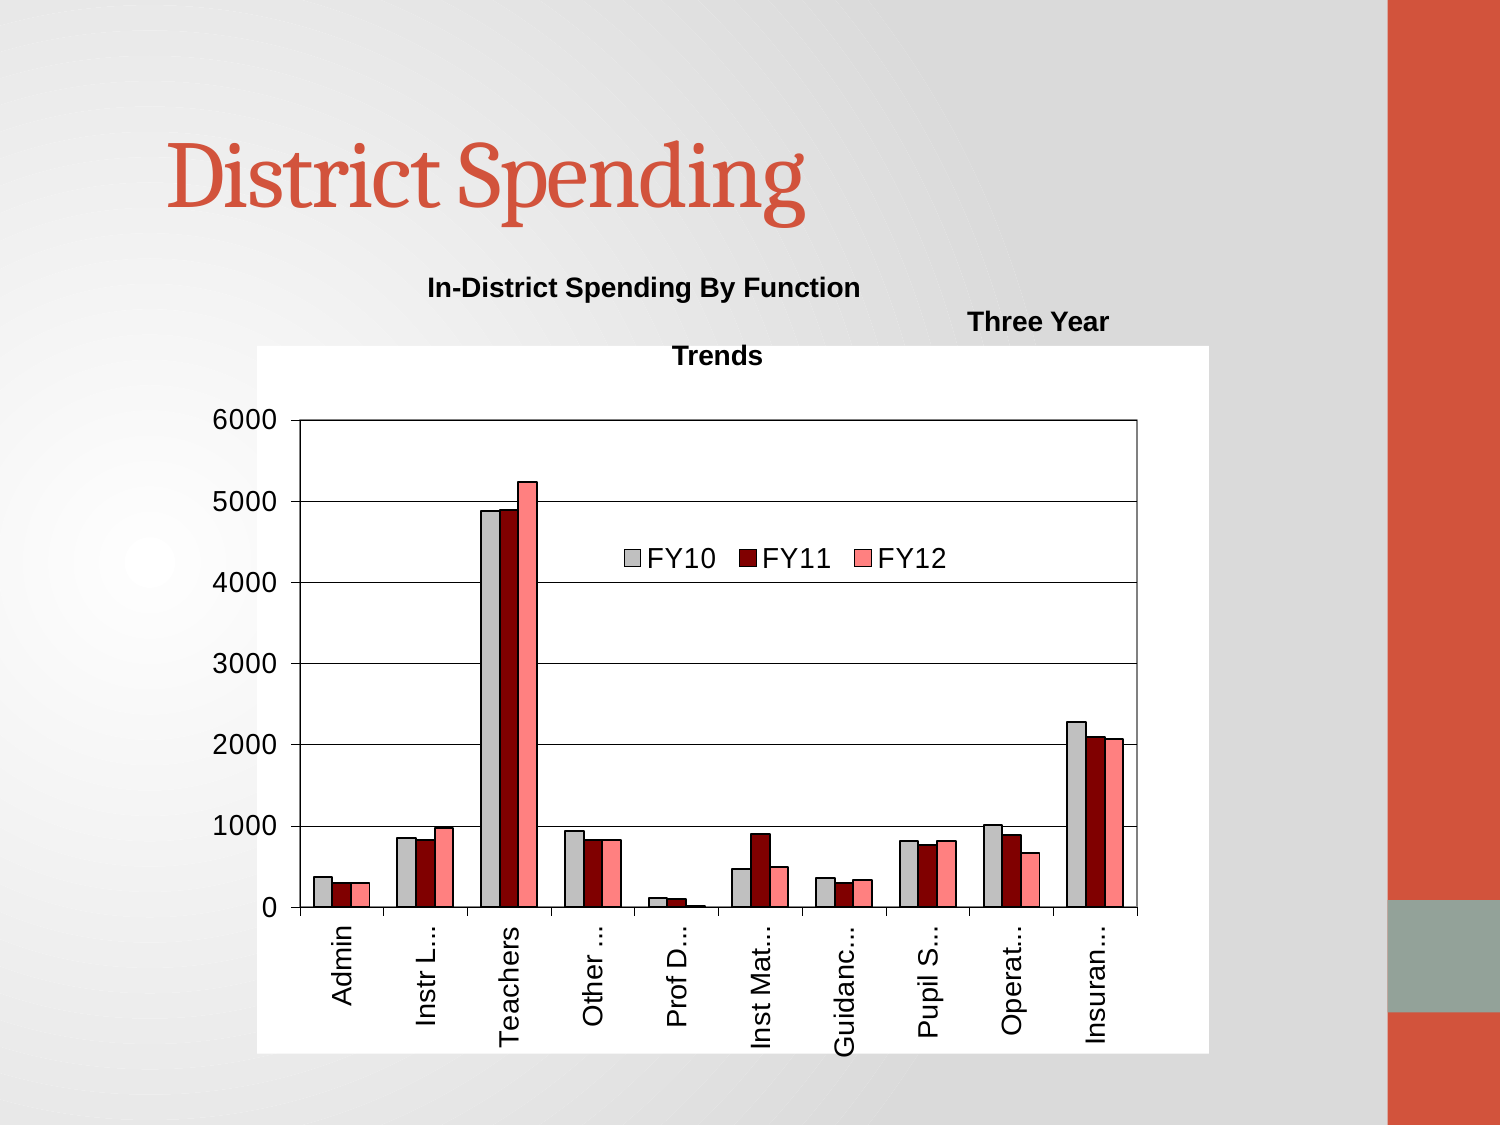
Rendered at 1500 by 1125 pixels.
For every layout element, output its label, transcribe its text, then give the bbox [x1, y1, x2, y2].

chart [211, 345, 1210, 1059]
text_box In-District Spending By Function Three Year Trends [412, 262, 1163, 338]
title District Spending [150, 87, 1500, 250]
